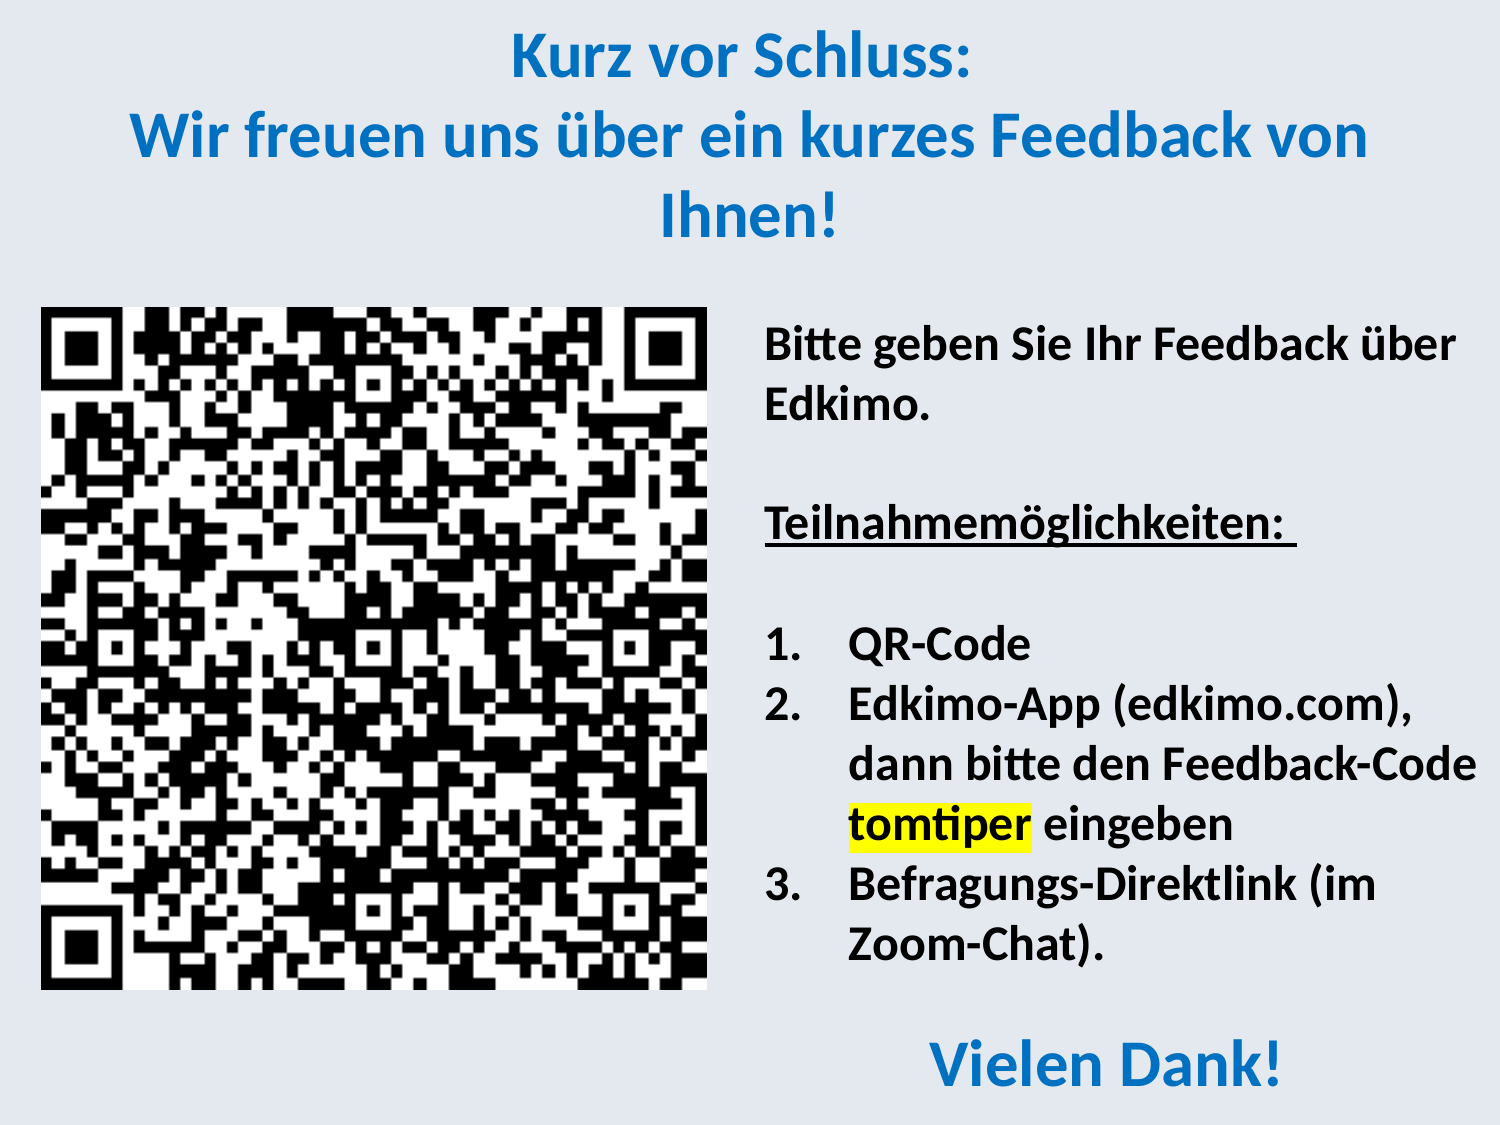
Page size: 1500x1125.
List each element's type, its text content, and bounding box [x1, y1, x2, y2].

picture [40, 307, 707, 990]
text_box Bitte geben Sie Ihr Feedback über Edkimo. Teilnahmemöglichkeiten: QR-Code Edkimo-App (edkimo.com), dann bitte den Feedback-Code tomtiper eingeben Befragungs-Direktlink (im Zoom-Chat). Vielen Dank! [749, 302, 1500, 1108]
title Kurz vor Schluss: Wir freuen uns über ein kurzes Feedback von Ihnen! [75, 6, 1425, 256]
